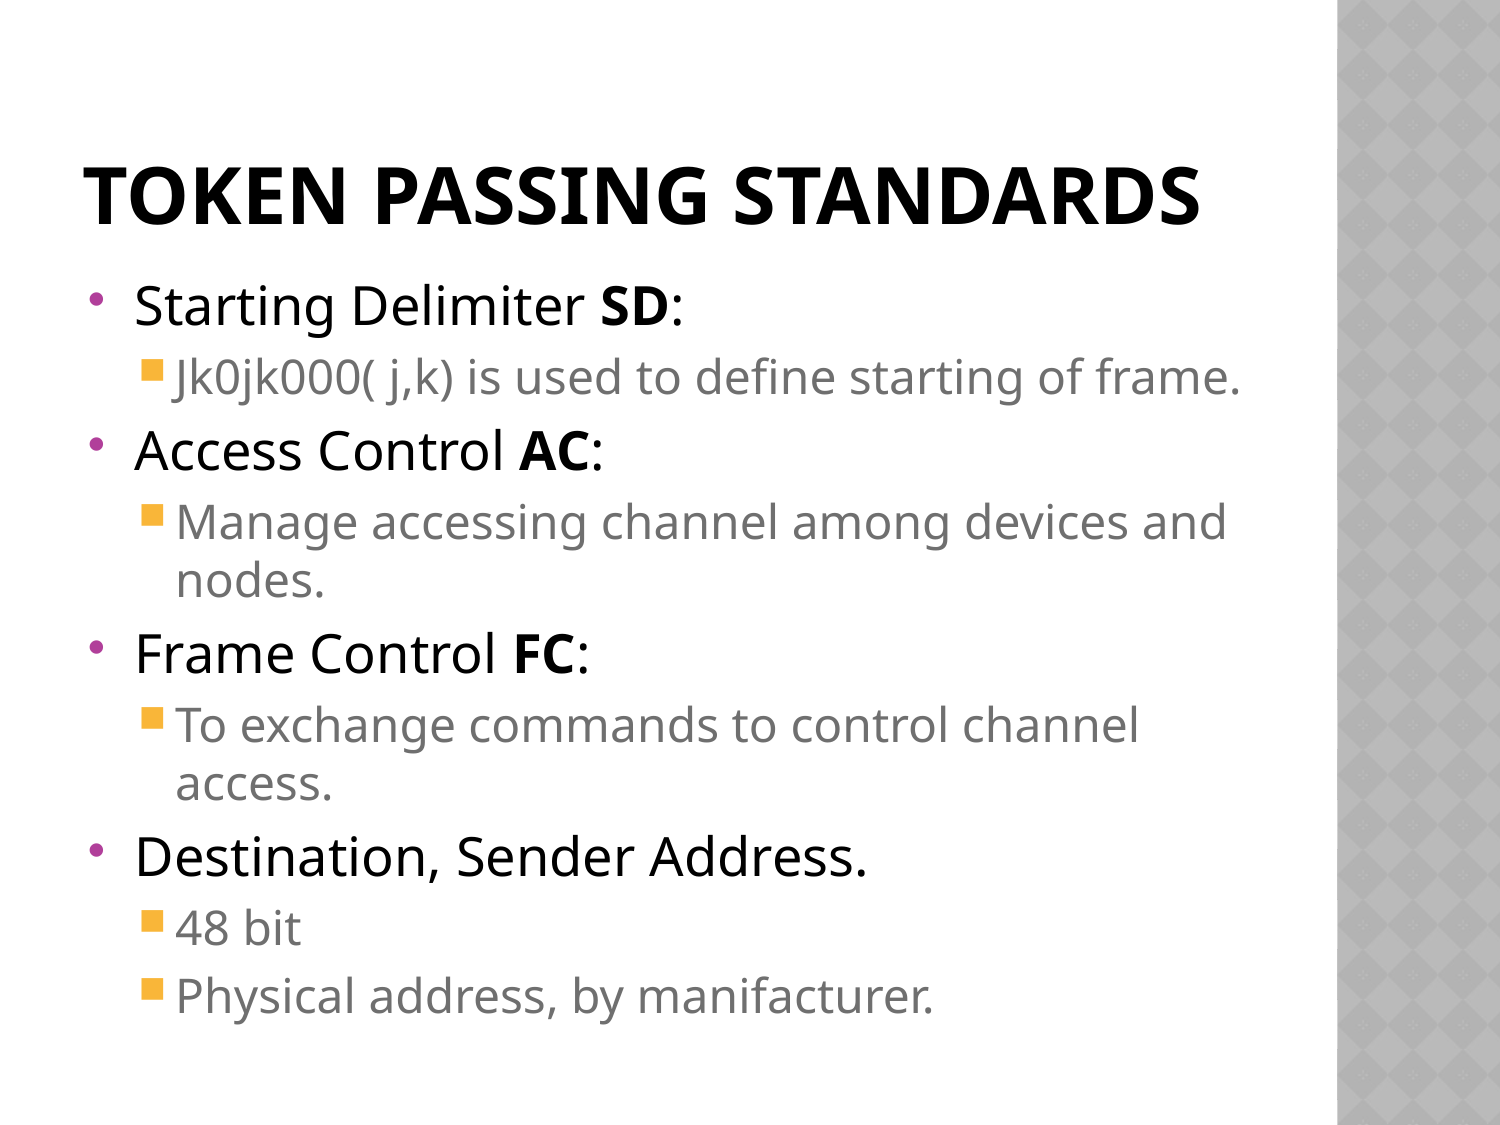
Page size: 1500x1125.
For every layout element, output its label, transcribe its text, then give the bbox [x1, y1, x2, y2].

list Starting Delimiter SD: Jk0jk000( j,k) is used to define starting of frame. Access Control AC: Manage accessing channel among devices and nodes. Frame Control FC: To exchange commands to control channel access. Destination, Sender Address. 48 bit Physical address, by manifacturer. [75, 264, 1263, 1059]
title Token passing standards [75, 52, 1263, 240]
